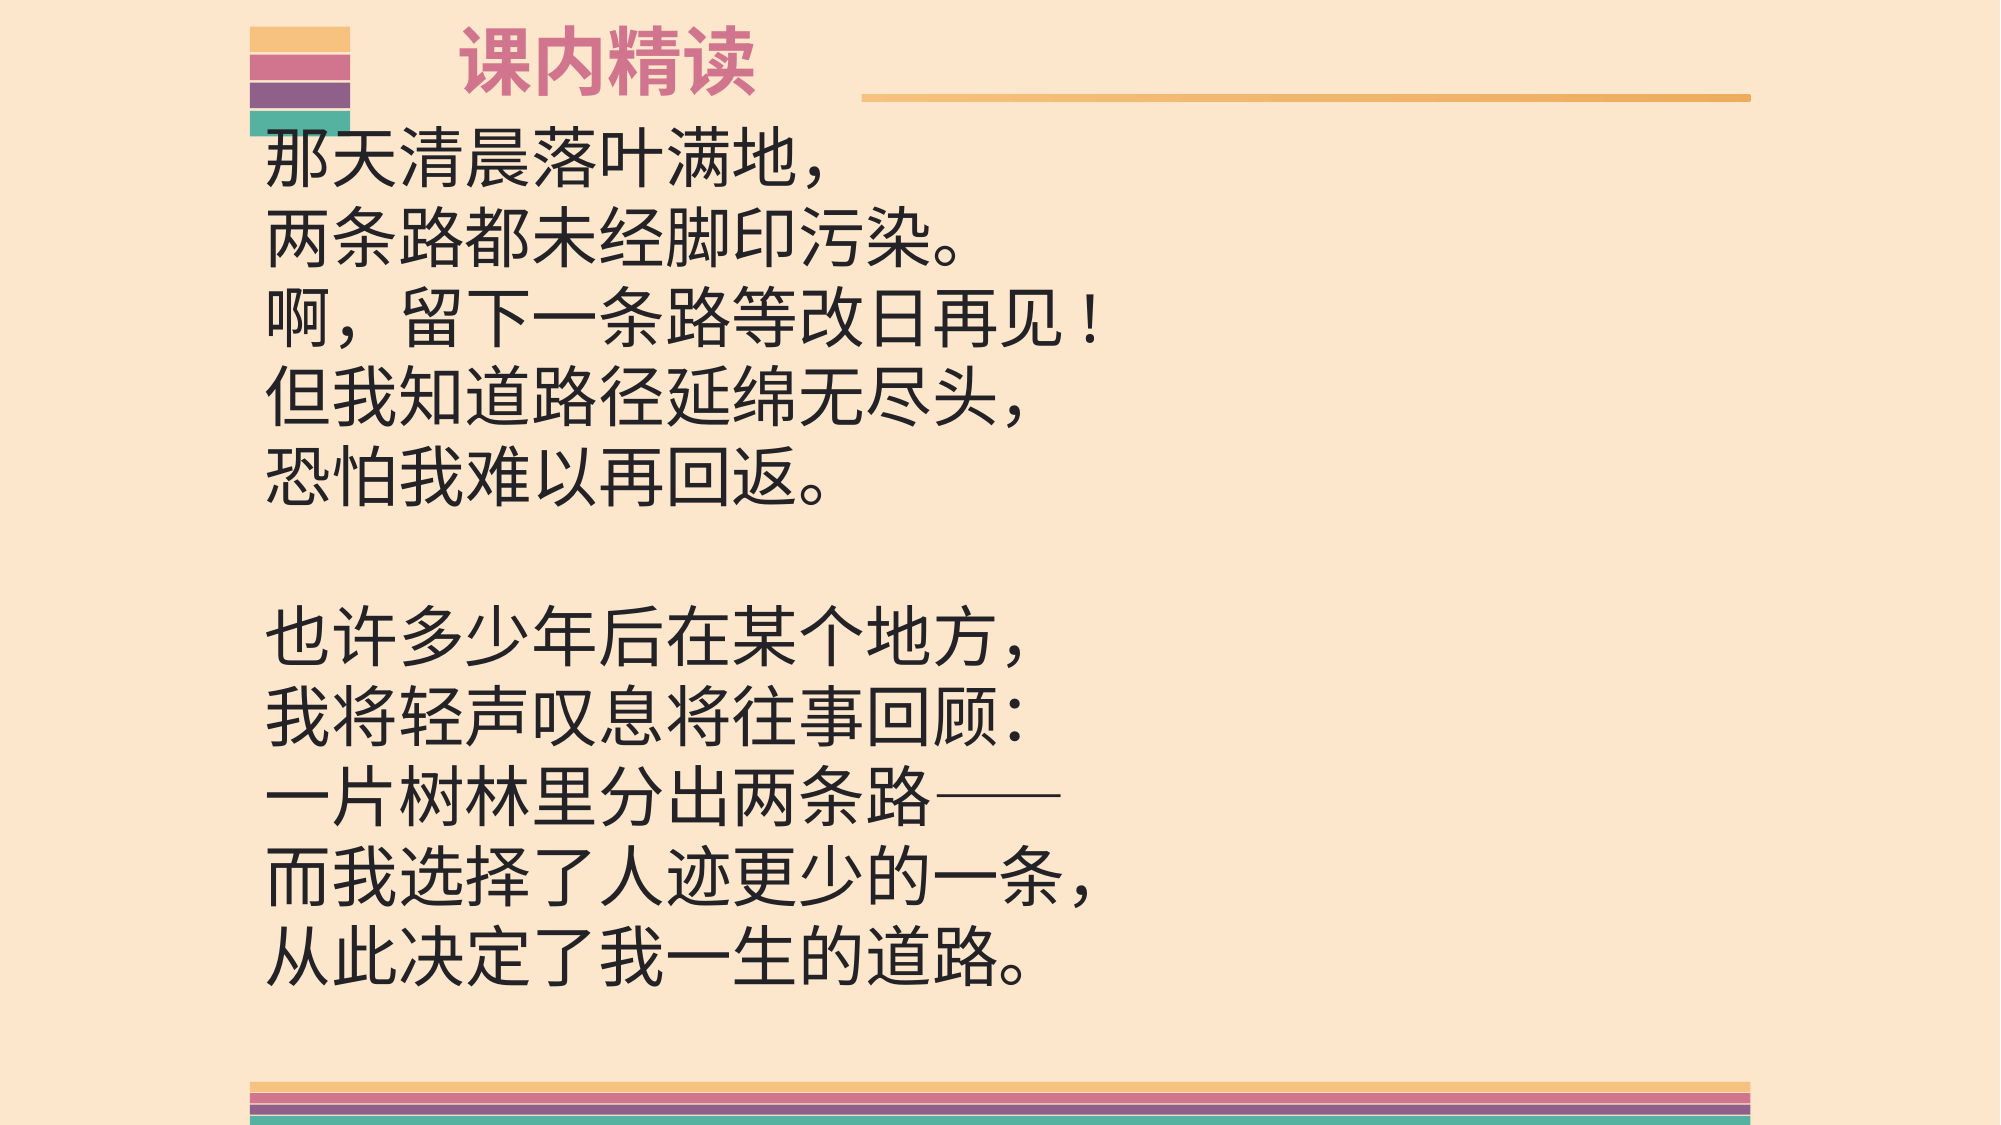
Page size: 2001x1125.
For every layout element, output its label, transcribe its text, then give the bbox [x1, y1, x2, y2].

text_box 那天清晨落叶满地， 两条路都未经脚印污染。 啊，留下一条路等改日再见! 但我知道路径延绵无尽头， 恐怕我难以再回返。 也许多少年后在某个地方， 我将轻声叹息将往事回顾： 一片树林里分出两条路—— 而我选择了人迹更少的一条， 从此决定了我一生的道路。 [249, 108, 1689, 1081]
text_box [249, 26, 351, 137]
text_box 课内精读 [345, 7, 870, 108]
text_box [861, 94, 1751, 103]
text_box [249, 1081, 1751, 1125]
